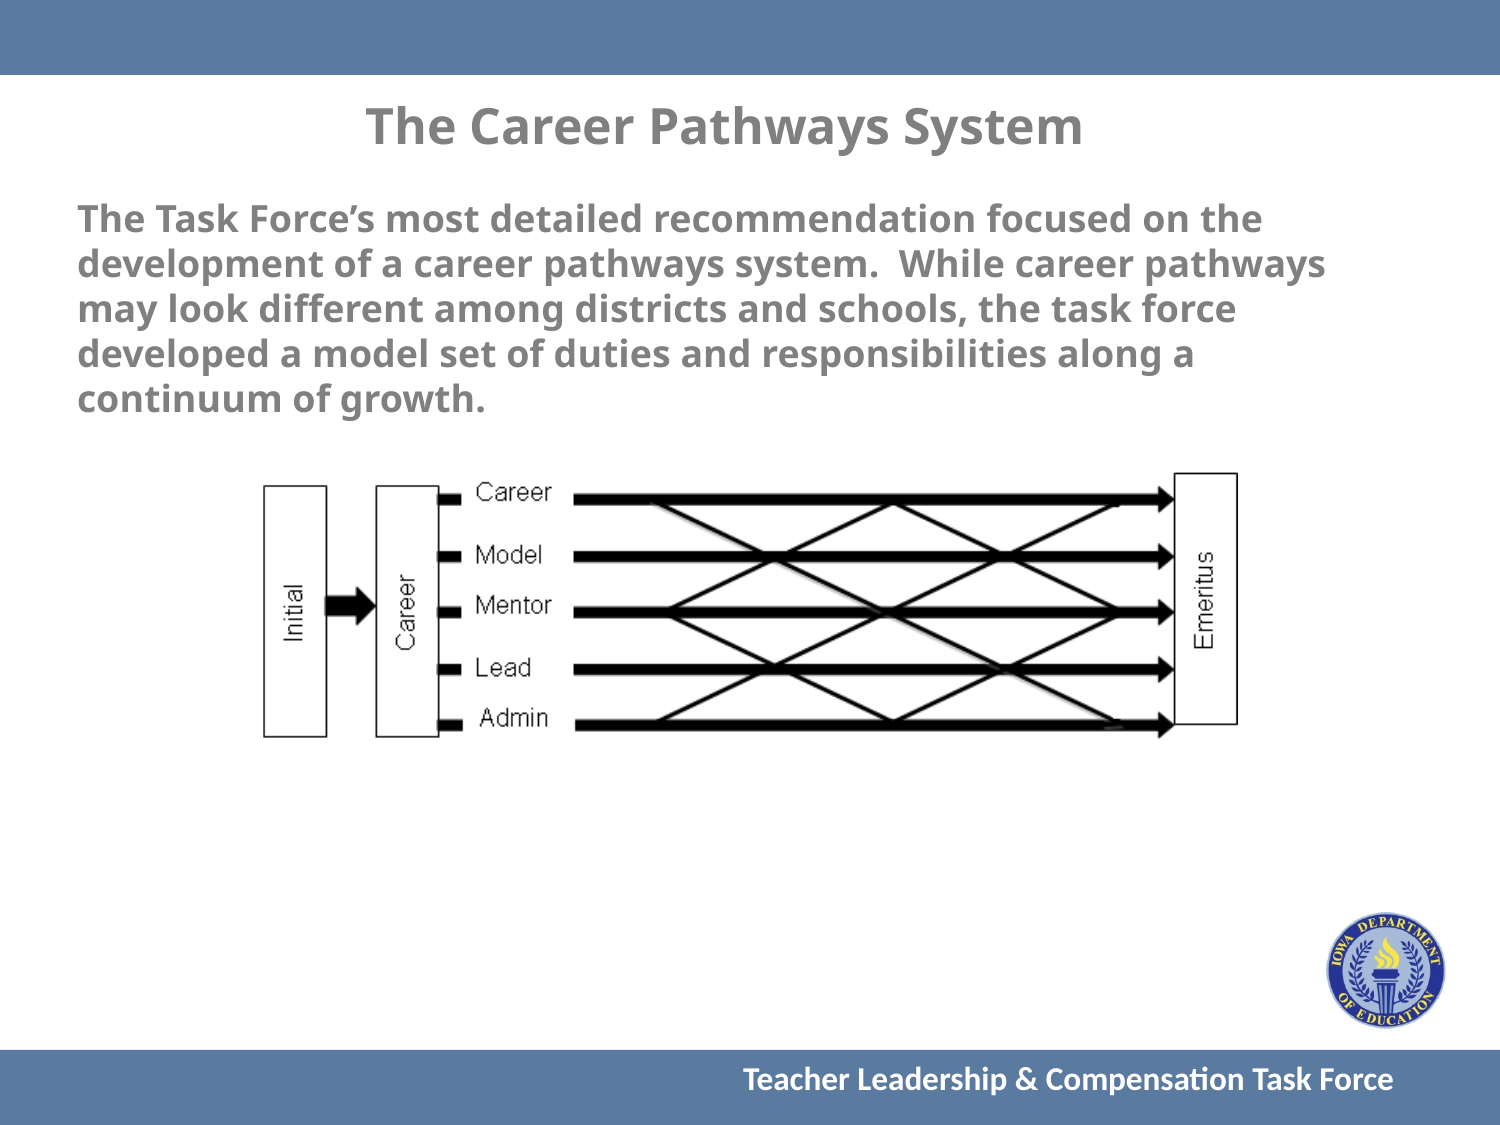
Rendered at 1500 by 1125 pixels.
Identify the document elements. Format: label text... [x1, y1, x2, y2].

text_box Teacher Leadership & Compensation Task Force [728, 1049, 1411, 1105]
picture [262, 462, 1238, 752]
text_box The Task Force’s most detailed recommendation focused on the development of a career pathways system. While career pathways may look different among districts and schools, the task force developed a model set of duties and responsibilities along a continuum of growth. [62, 187, 1400, 563]
picture [1326, 912, 1463, 1038]
text_box [0, 1049, 1500, 1125]
text_box [0, 0, 1500, 75]
text_box The Career Pathways System [199, 87, 1250, 163]
